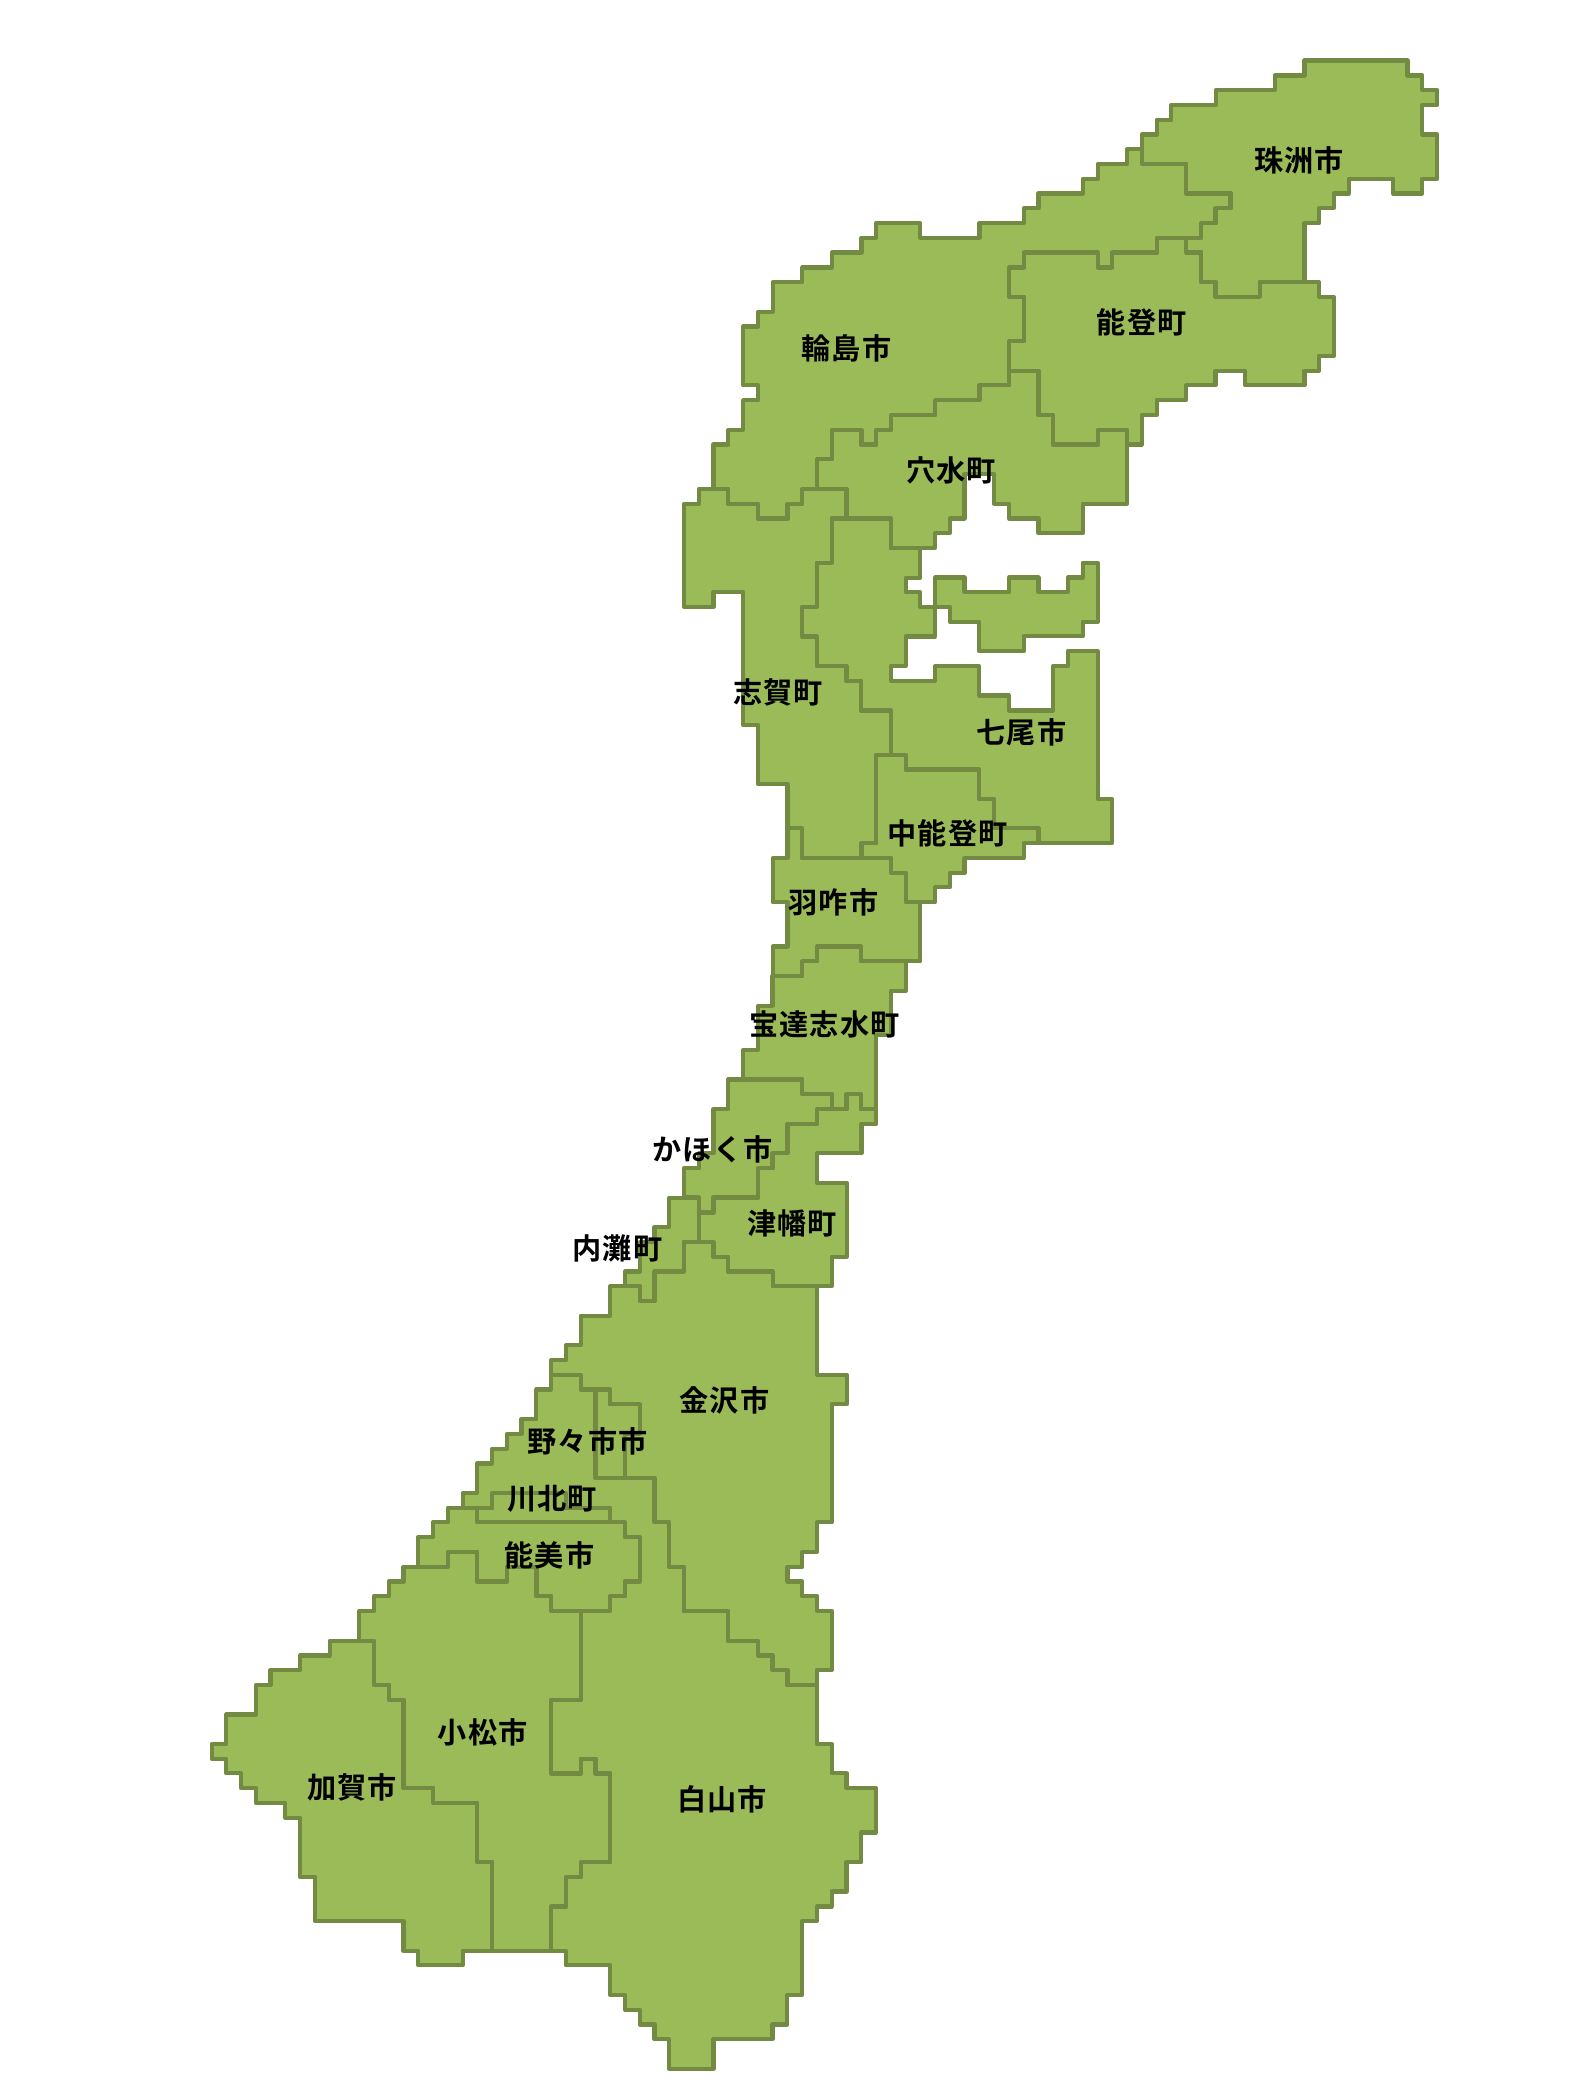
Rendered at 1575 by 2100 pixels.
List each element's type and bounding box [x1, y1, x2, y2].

text_box [211, 60, 1438, 2069]
